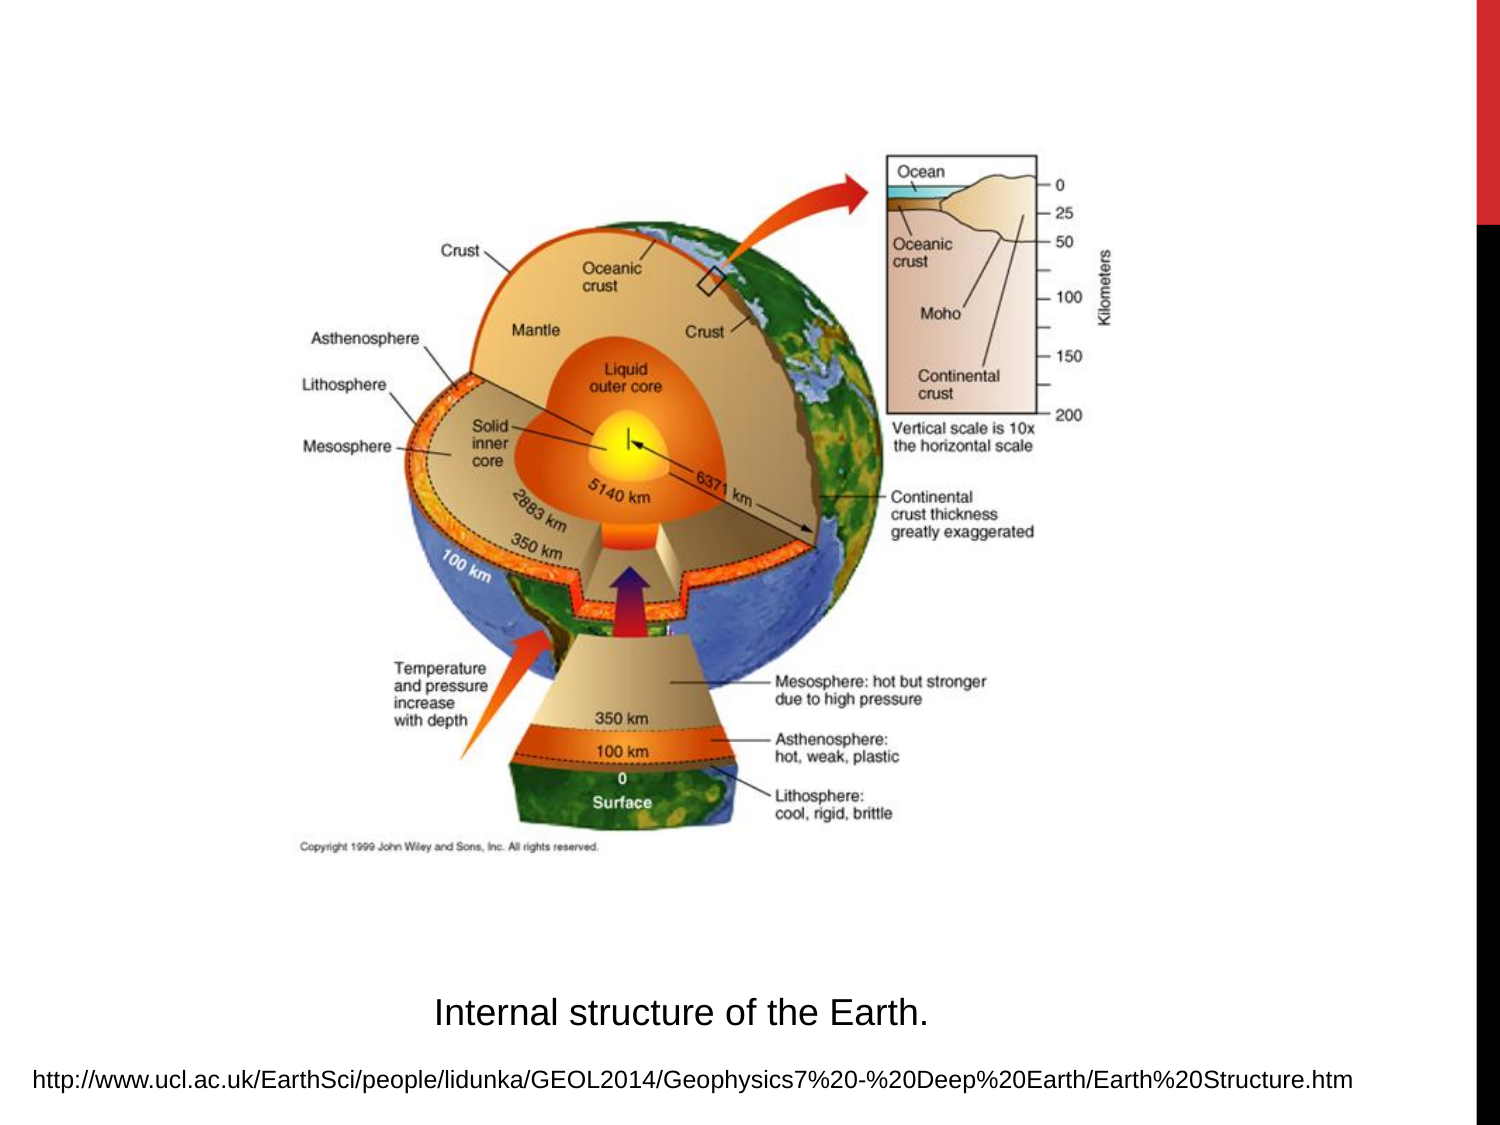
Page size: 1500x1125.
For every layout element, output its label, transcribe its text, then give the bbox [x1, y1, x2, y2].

text_box Internal structure of the Earth. [419, 980, 975, 1041]
picture [280, 135, 1129, 871]
text_box http://www.ucl.ac.uk/EarthSci/people/lidunka/GEOL2014/Geophysics7%20-%20Deep%20Earth/Earth%20Structure.htm [17, 1056, 1424, 1102]
